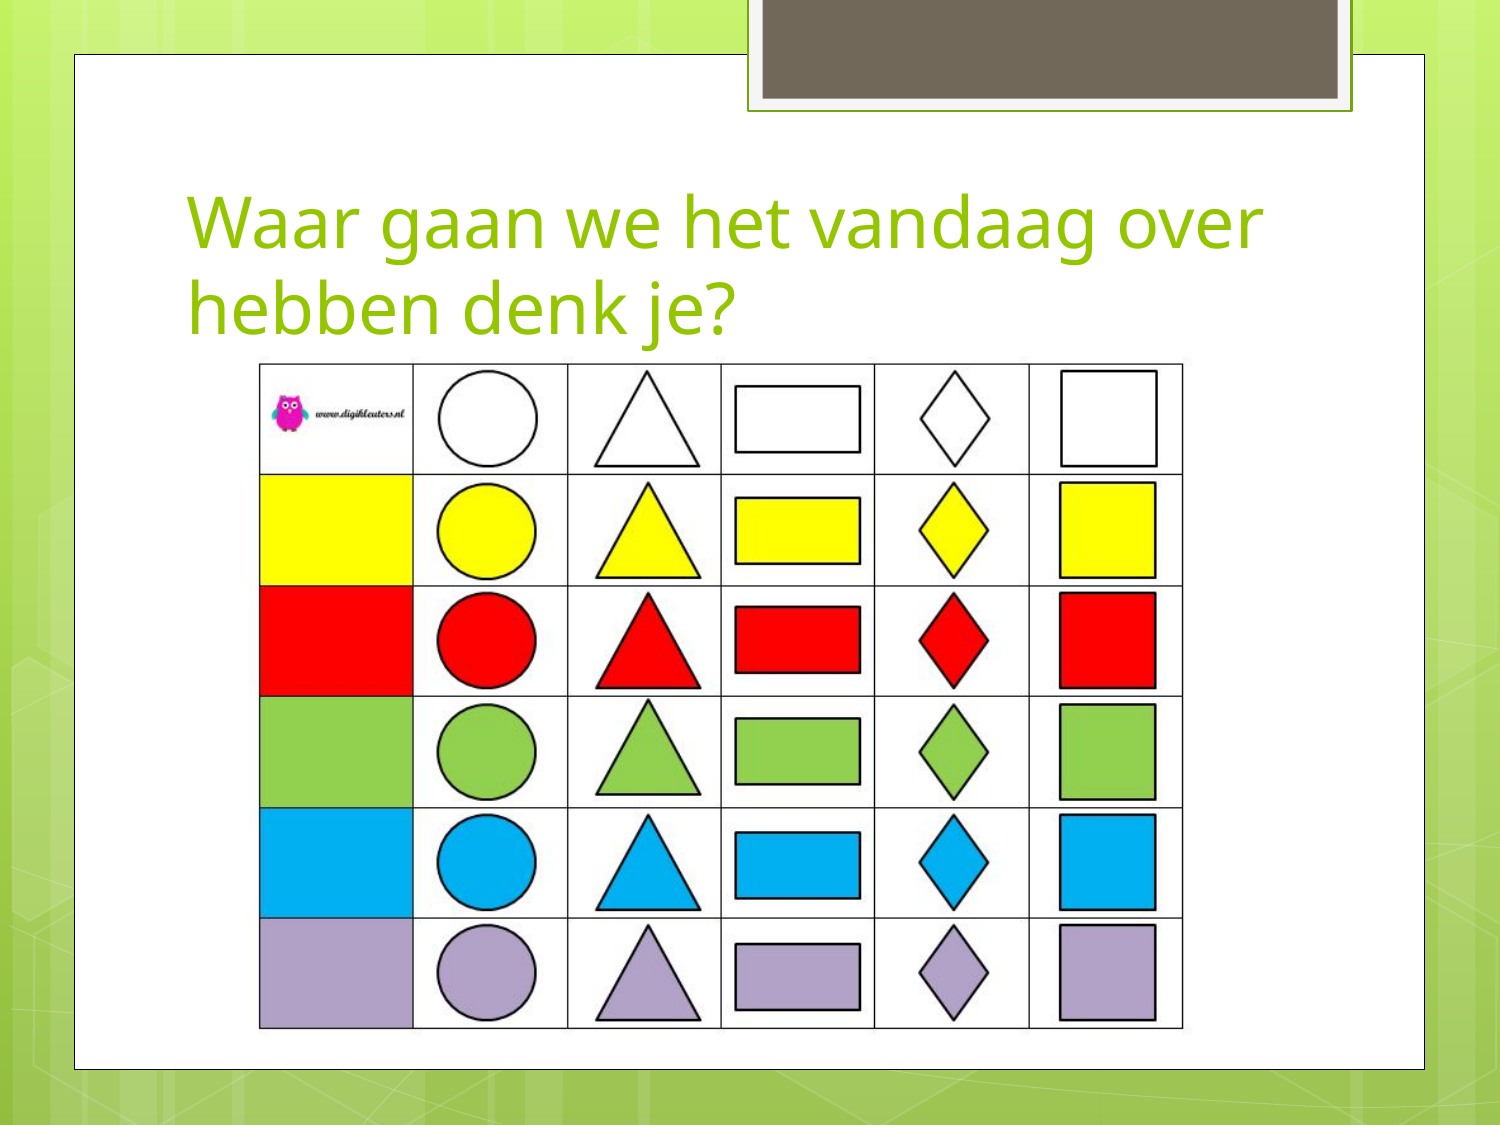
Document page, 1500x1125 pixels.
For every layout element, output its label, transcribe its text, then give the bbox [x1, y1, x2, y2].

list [249, 355, 1197, 1038]
title Waar gaan we het vandaag over hebben denk je? [171, 168, 1324, 357]
